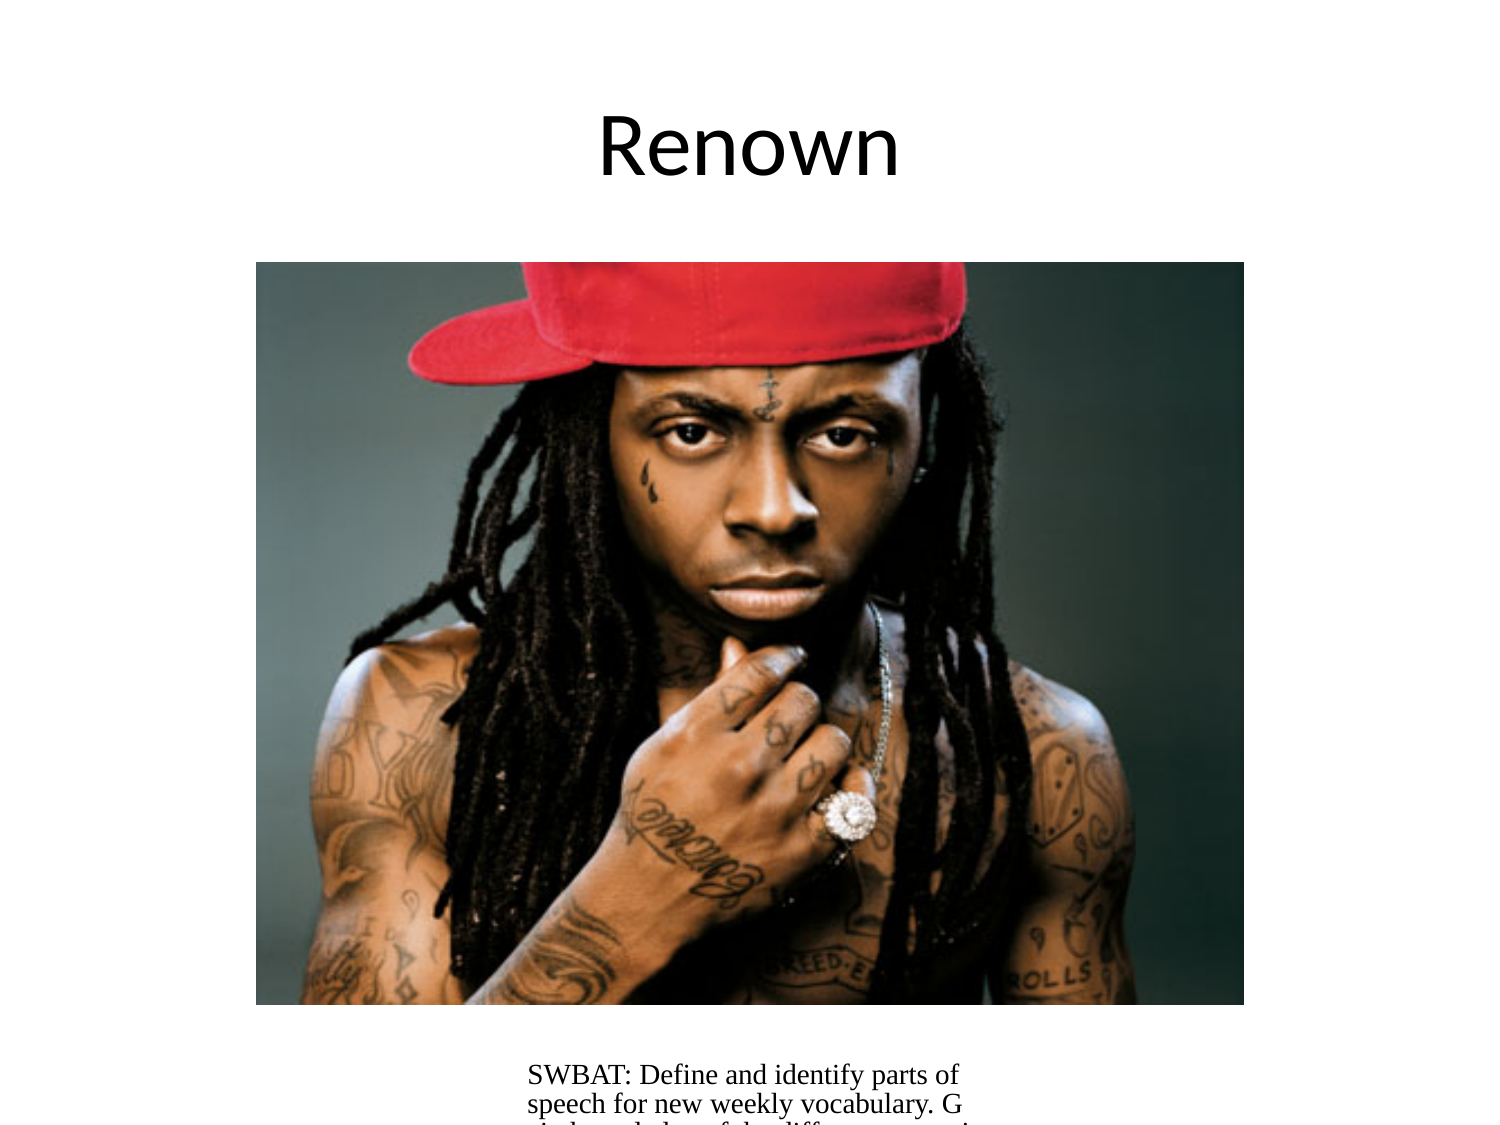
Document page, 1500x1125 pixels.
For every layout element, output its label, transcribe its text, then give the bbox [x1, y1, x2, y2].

footer SWBAT: Define and identify parts of speech for new weekly vocabulary. Gain knowledge of the different strategies that are used in effective persuasive writing. [512, 1042, 988, 1103]
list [74, 262, 1426, 1006]
title Renown [75, 45, 1425, 233]
